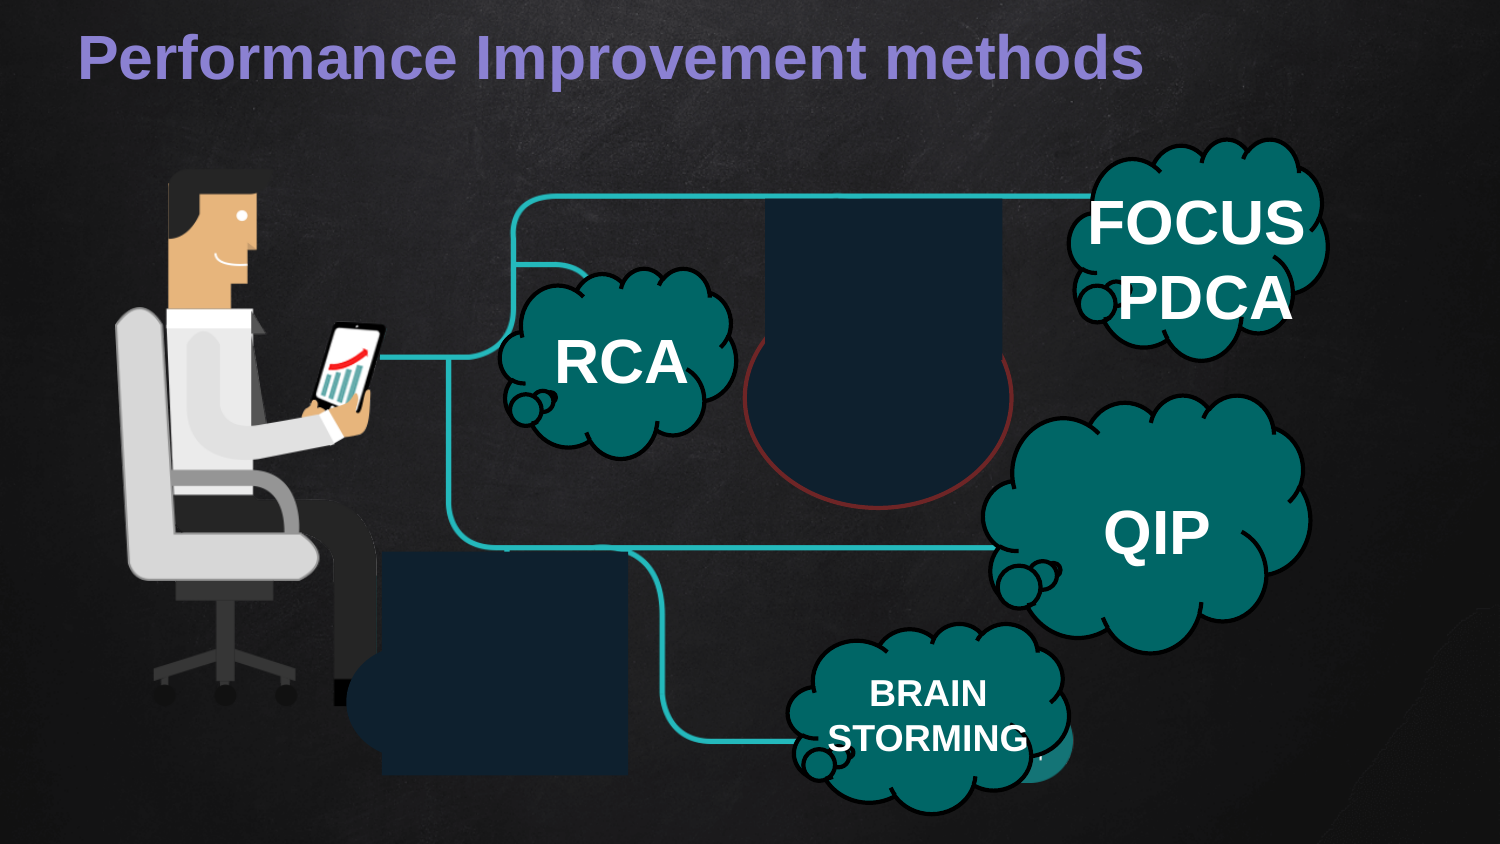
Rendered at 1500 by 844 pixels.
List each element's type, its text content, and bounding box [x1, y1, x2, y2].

picture [0, 0, 1500, 844]
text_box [114, 138, 1341, 814]
text_box Performance Improvement methods [62, 9, 1162, 100]
